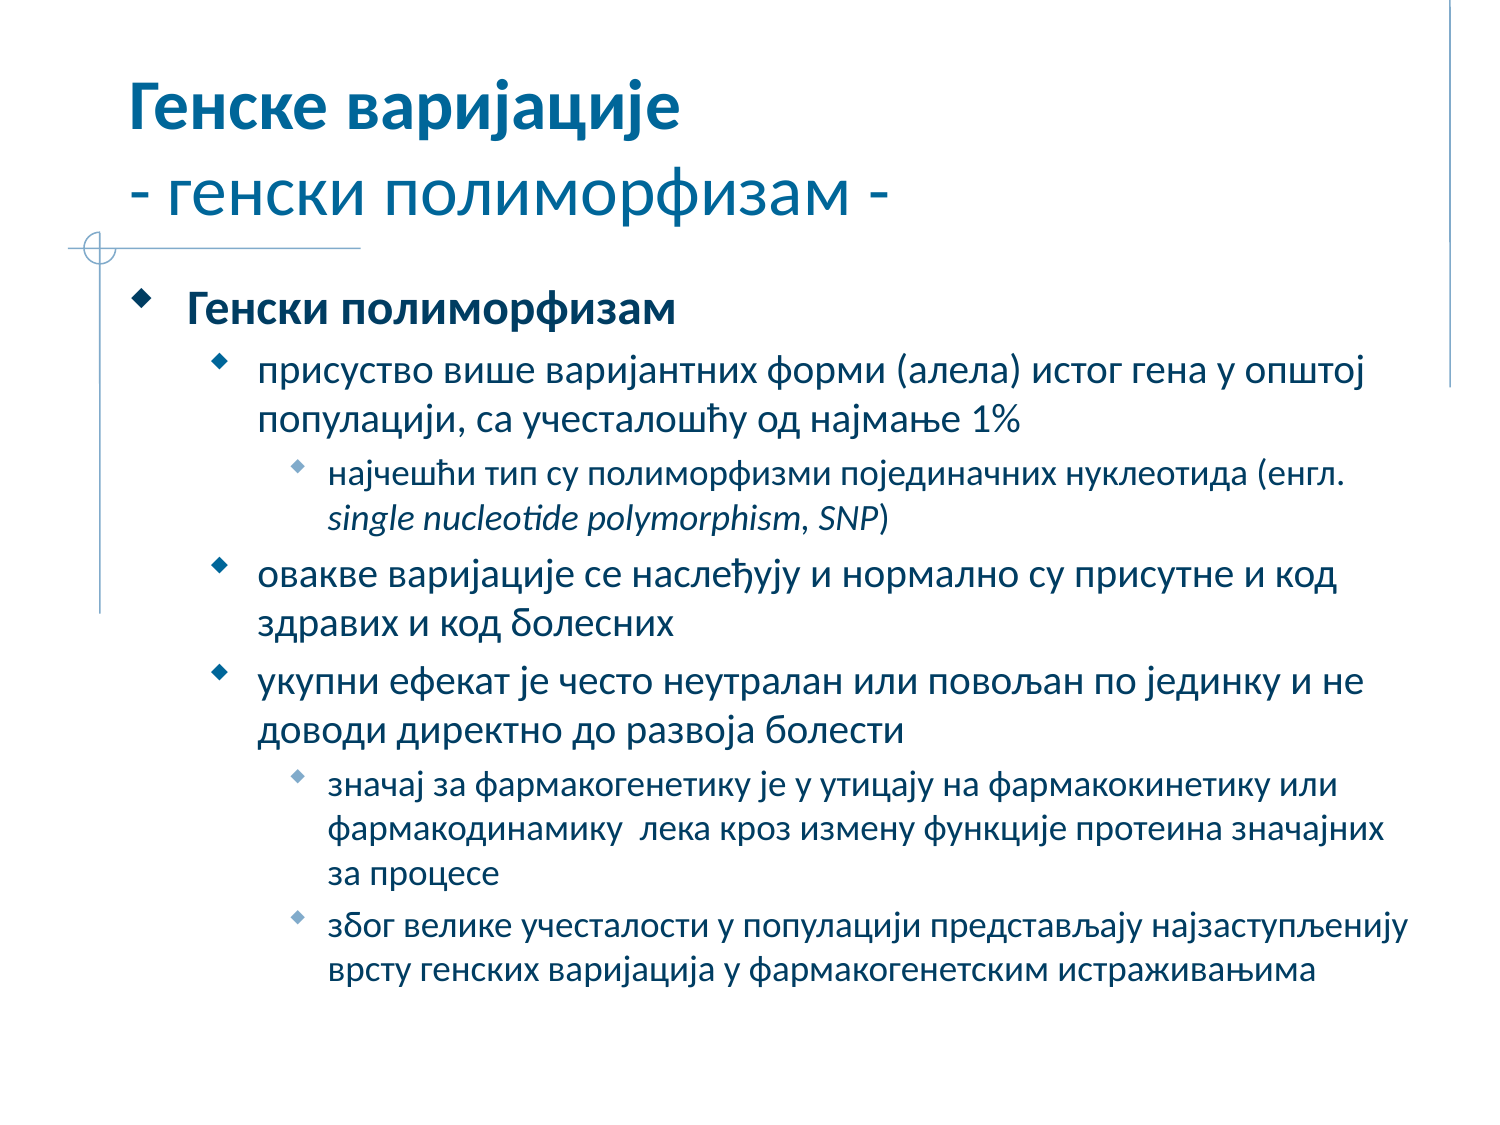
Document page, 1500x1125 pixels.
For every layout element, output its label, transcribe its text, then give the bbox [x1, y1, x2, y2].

list Генски полиморфизам присуство више варијантних форми (алела) истог гена у општој популацији, са учесталошћу од најмање 1% најчешћи тип су полиморфизми појединачних нуклеотида (енгл. single nucleotide polymorphism, SNP) овакве варијације се наслеђују и нормално су присутне и код здравих и код болесних укупни ефекат је често неутралан или повољан по јединку и не доводи директно до развоја болести значај за фармакогенетику је у утицају на фармакокинетику или фармакодинамику лека кроз измену функције протеина значајних за процесе због велике учесталости у популацији представљају најзаступљенију врсту генских варијација у фармакогенетским истраживањима [111, 266, 1436, 1047]
title Генске варијације - генски полиморфизам - [113, 49, 1436, 238]
